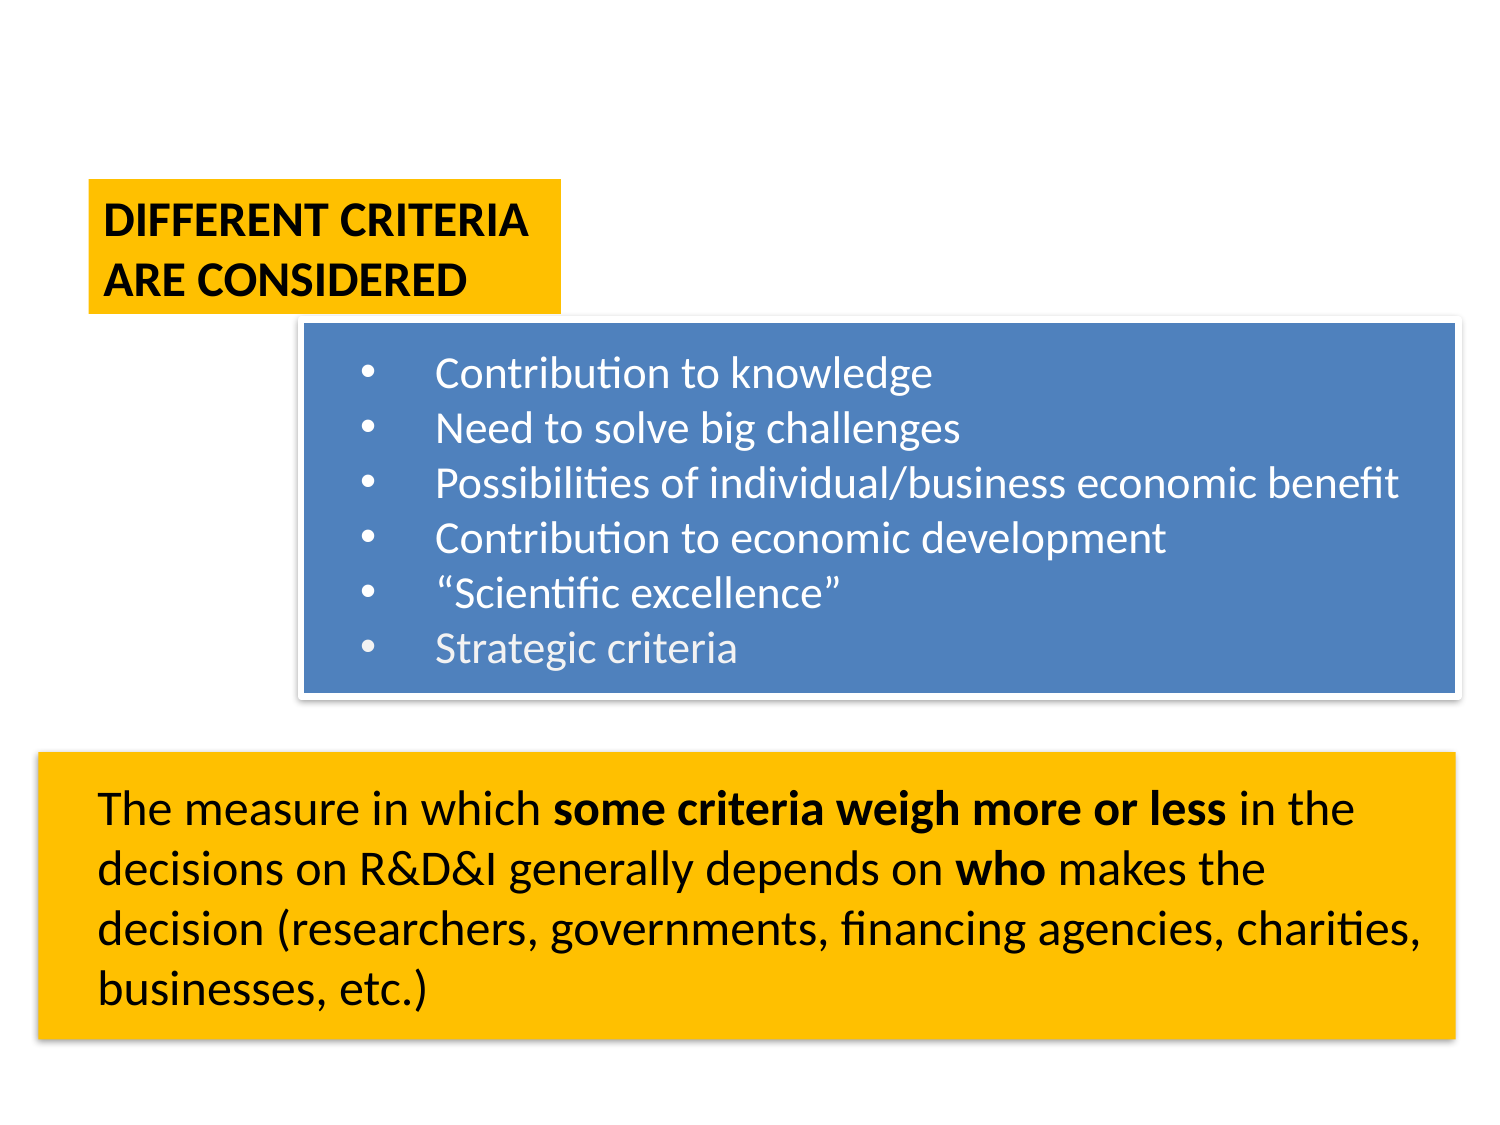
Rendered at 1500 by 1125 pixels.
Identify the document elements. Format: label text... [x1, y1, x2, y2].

text_box Contribution to knowledge Need to solve big challenges Possibilities of individual/business economic benefit Contribution to economic development “Scientific excellence” Strategic criteria [298, 316, 1462, 700]
text_box The measure in which some criteria weigh more or less in the decisions on R&D&I generally depends on who makes the decision (researchers, governments, financing agencies, charities, businesses, etc.) [35, 749, 1459, 1042]
text_box DIFFERENT CRITERIA ARE CONSIDERED [88, 179, 561, 314]
